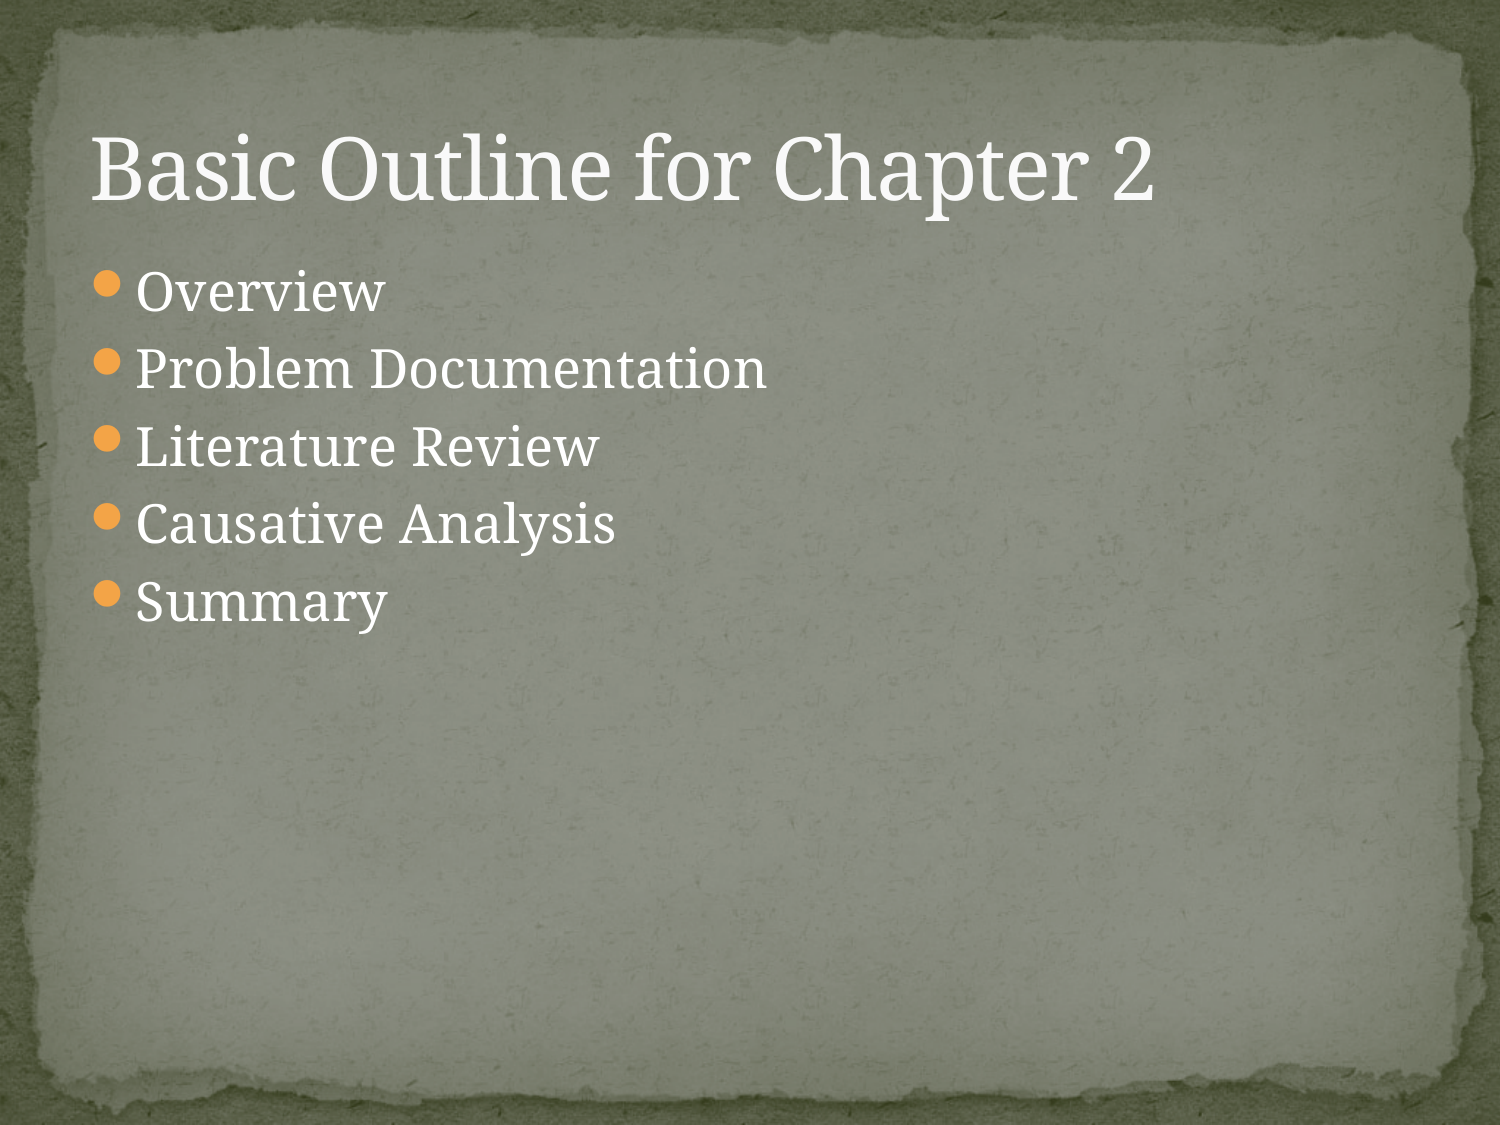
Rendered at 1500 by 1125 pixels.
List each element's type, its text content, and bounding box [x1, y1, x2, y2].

title Basic Outline for Chapter 2 [74, 24, 1425, 225]
list Overview Problem Documentation Literature Review Causative Analysis Summary [75, 249, 1425, 1000]
